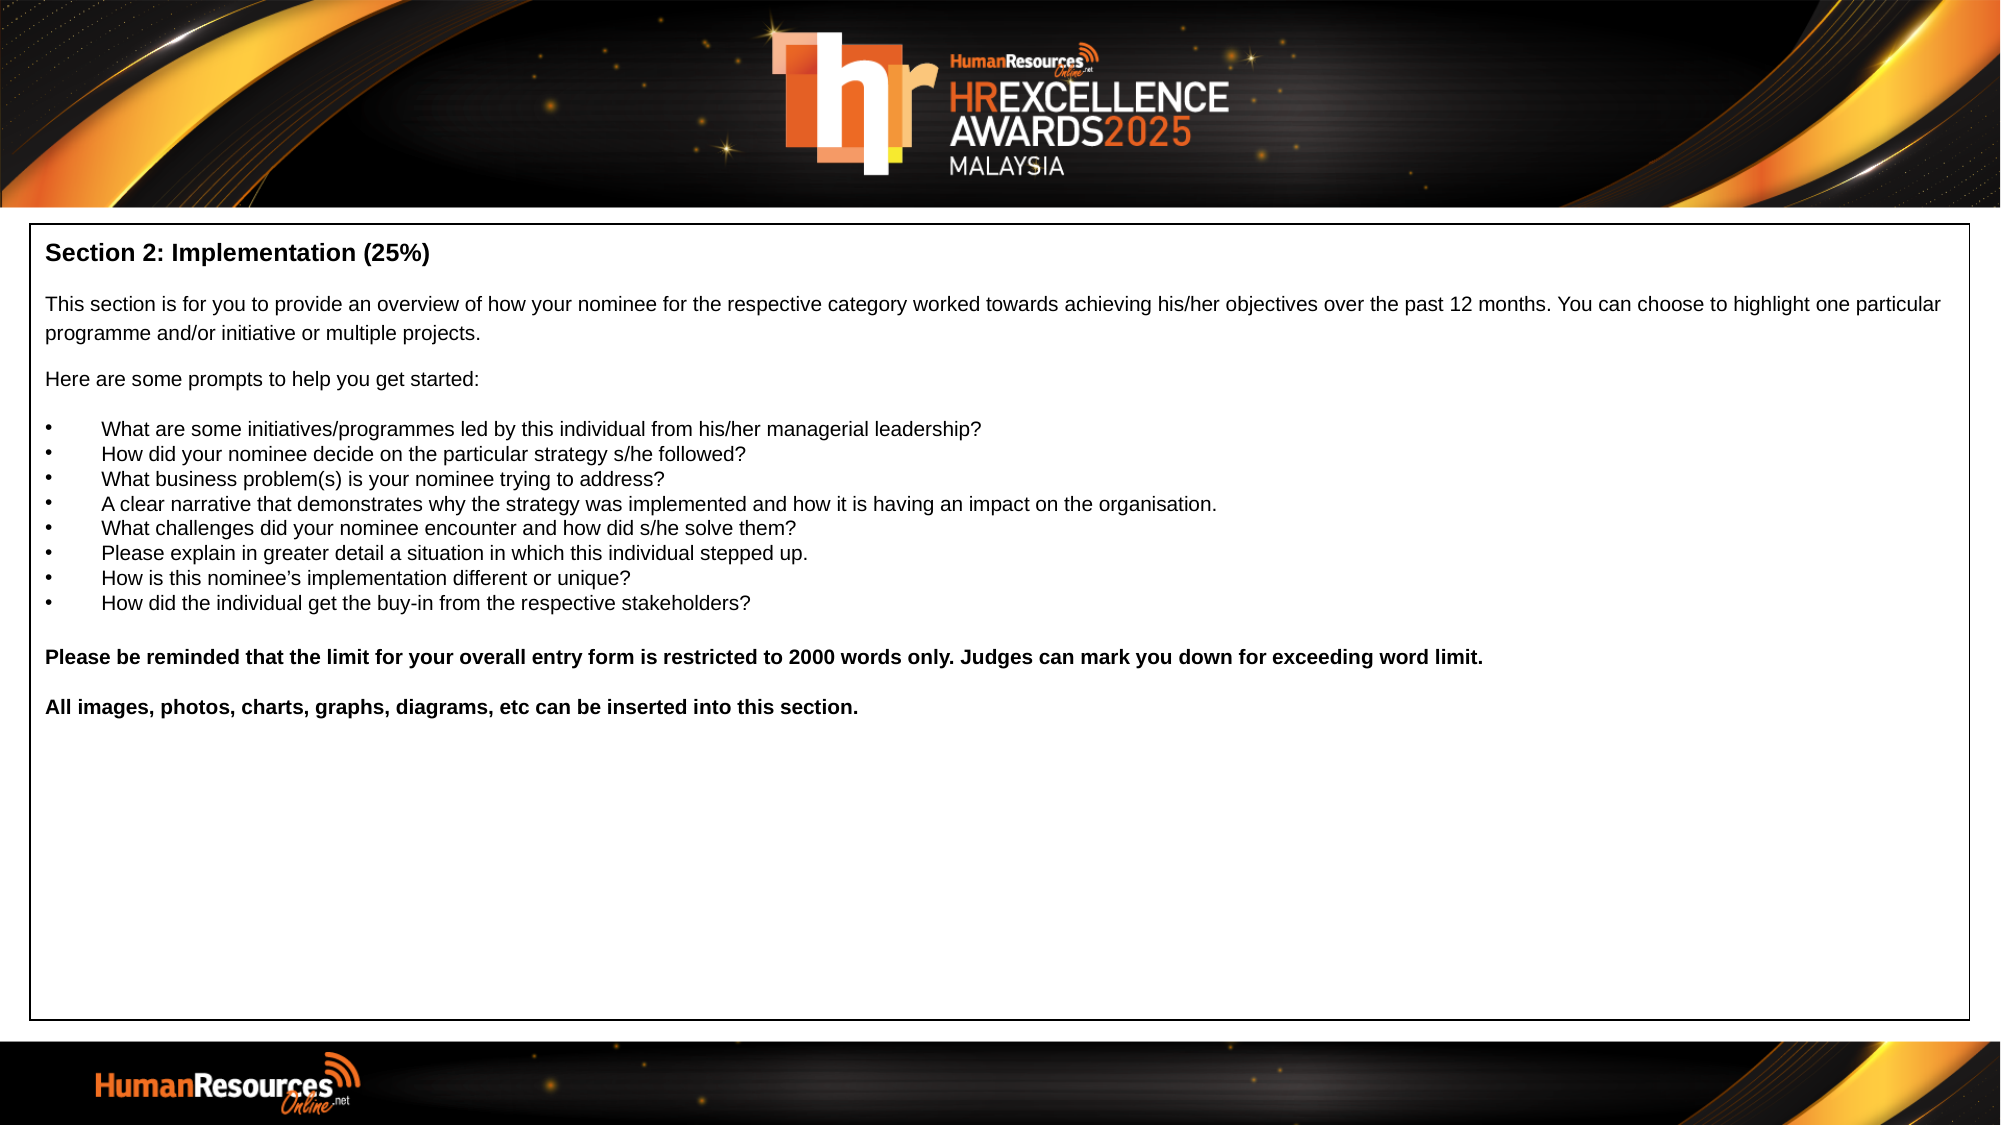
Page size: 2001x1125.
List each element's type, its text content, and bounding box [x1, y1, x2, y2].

text_box Section 2: Implementation (25%) This section is for you to provide an overview of how your nominee for the respective category worked towards achieving his/her objectives over the past 12 months. You can choose to highlight one particular programme and/or initiative or multiple projects. Here are some prompts to help you get started: What are some initiatives/programmes led by this individual from his/her managerial leadership? How did your nominee decide on the particular strategy s/he followed? What business problem(s) is your nominee trying to address? A clear narrative that demonstrates why the strategy was implemented and how it is having an impact on the organisation. What challenges did your nominee encounter and how did s/he solve them? Please explain in greater detail a situation in which this individual stepped up. How is this nominee’s implementation different or unique? How did the individual get the buy-in from the respective stakeholders? Please be reminded that the limit for your overall entry form is restricted to 2000 words only. Judges can mark you down for exceeding word limit. All images, photos, charts, graphs, diagrams, etc can be inserted into this section. [30, 224, 1970, 1020]
picture [0, 0, 2001, 1125]
